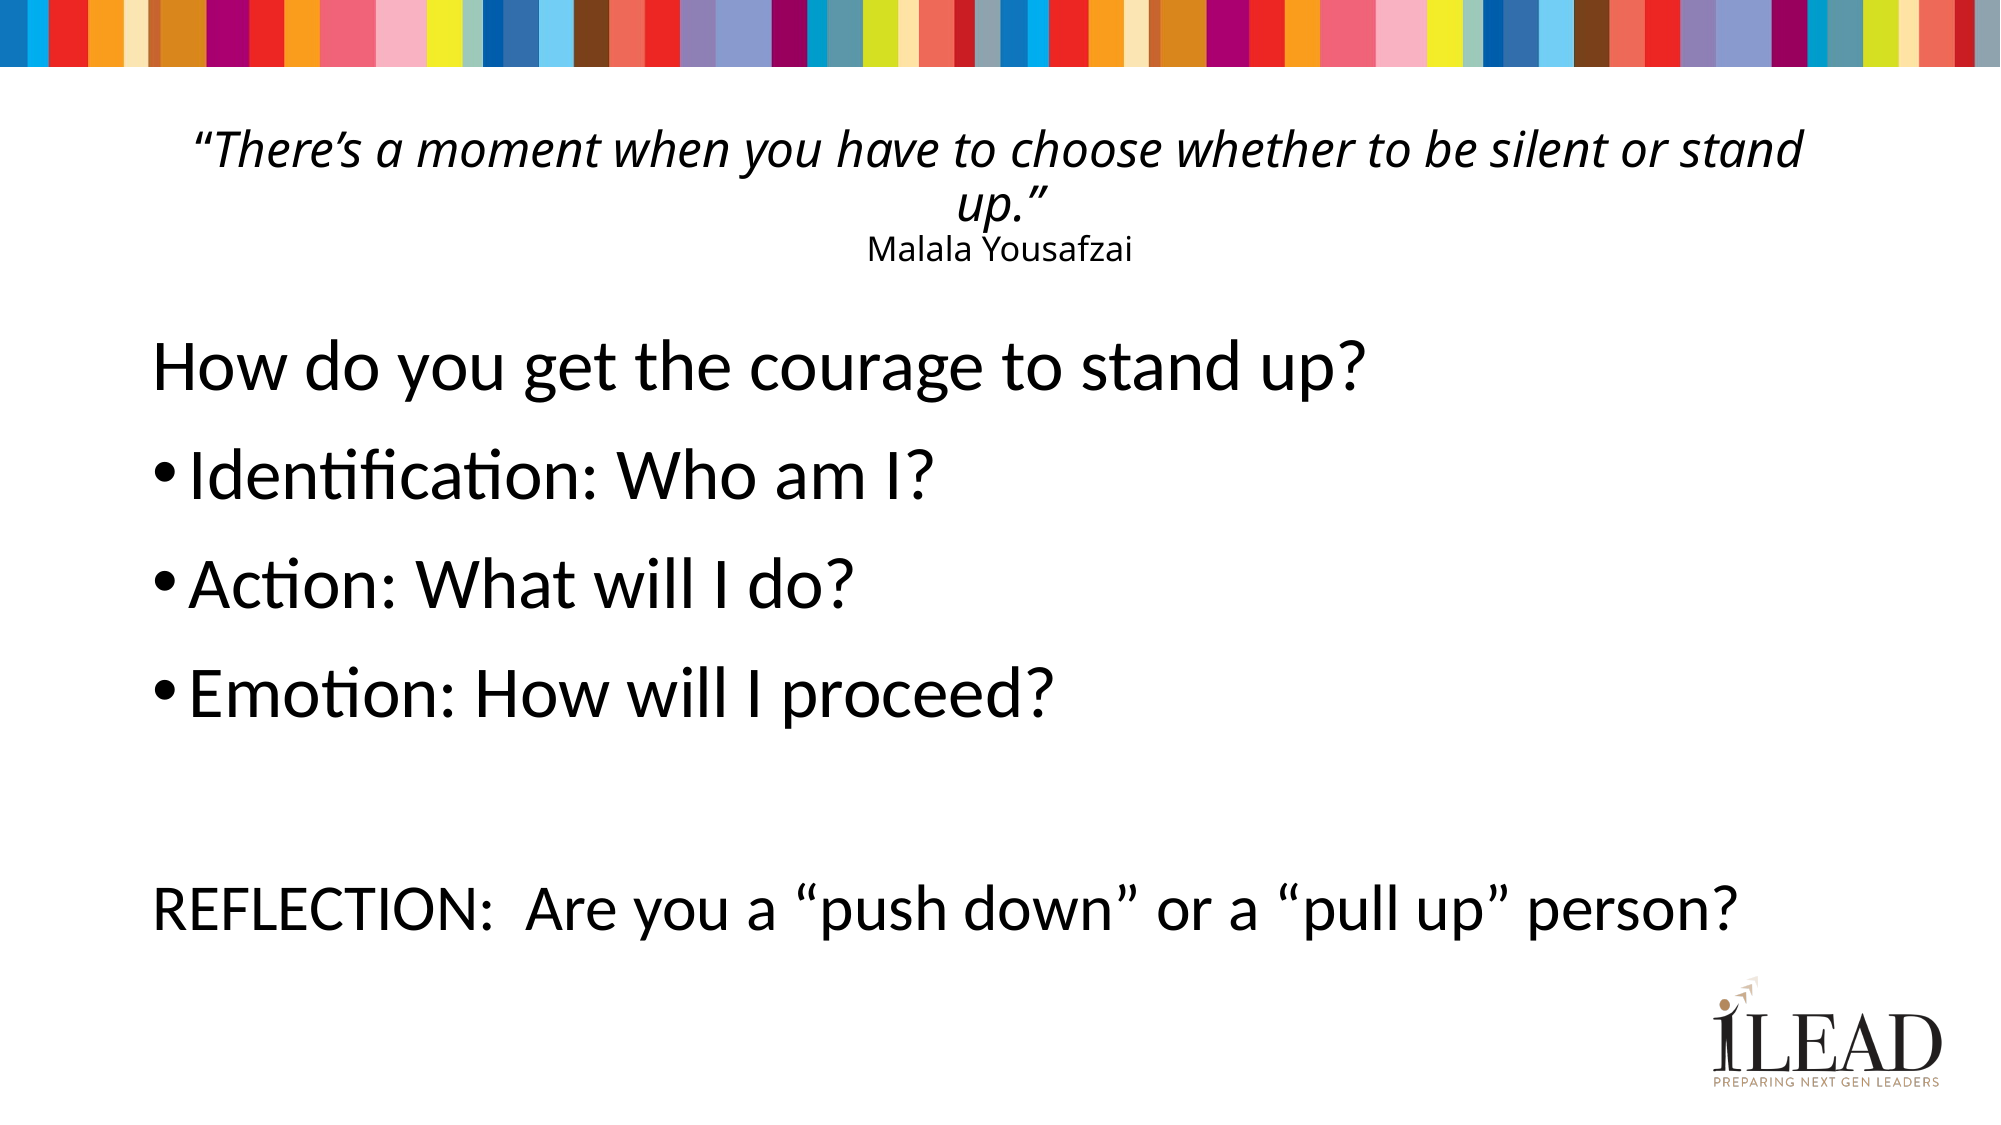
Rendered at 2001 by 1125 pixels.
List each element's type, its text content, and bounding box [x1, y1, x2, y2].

list How do you get the courage to stand up? Identification: Who am I? Action: What will I do? Emotion: How will I proceed? REFLECTION: Are you a “push down” or a “pull up” person? [137, 320, 1863, 960]
title “There’s a moment when you have to choose whether to be silent or stand up.” Malala Yousafzai [137, 67, 1863, 278]
picture [1048, 0, 1808, 67]
picture [0, 0, 26, 67]
picture [1709, 972, 1945, 1091]
picture [828, 0, 1026, 67]
picture [1828, 0, 2000, 67]
picture [48, 0, 808, 67]
